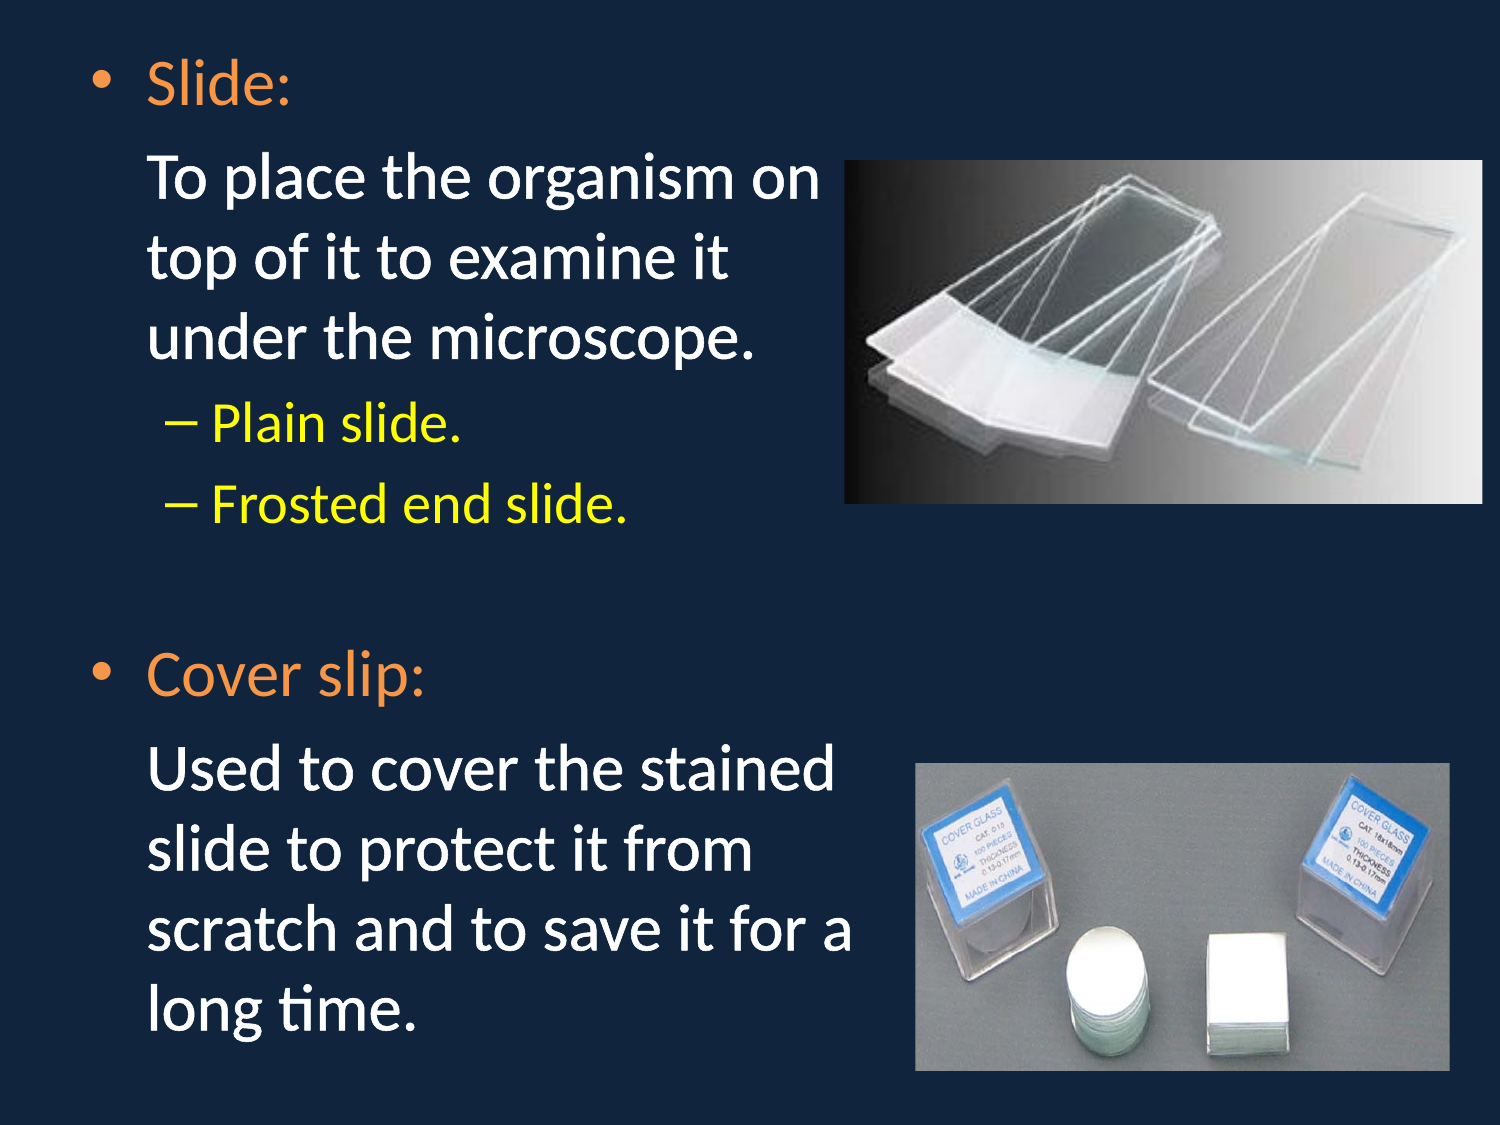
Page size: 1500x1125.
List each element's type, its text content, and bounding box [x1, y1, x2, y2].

picture [915, 763, 1450, 1071]
picture [844, 160, 1483, 504]
list Slide: To place the organism on top of it to examine it under the microscope. Plain slide. Frosted end slide. Cover slip: Used to cover the stained slide to protect it from scratch and to save it for a long time. [75, 30, 892, 1083]
